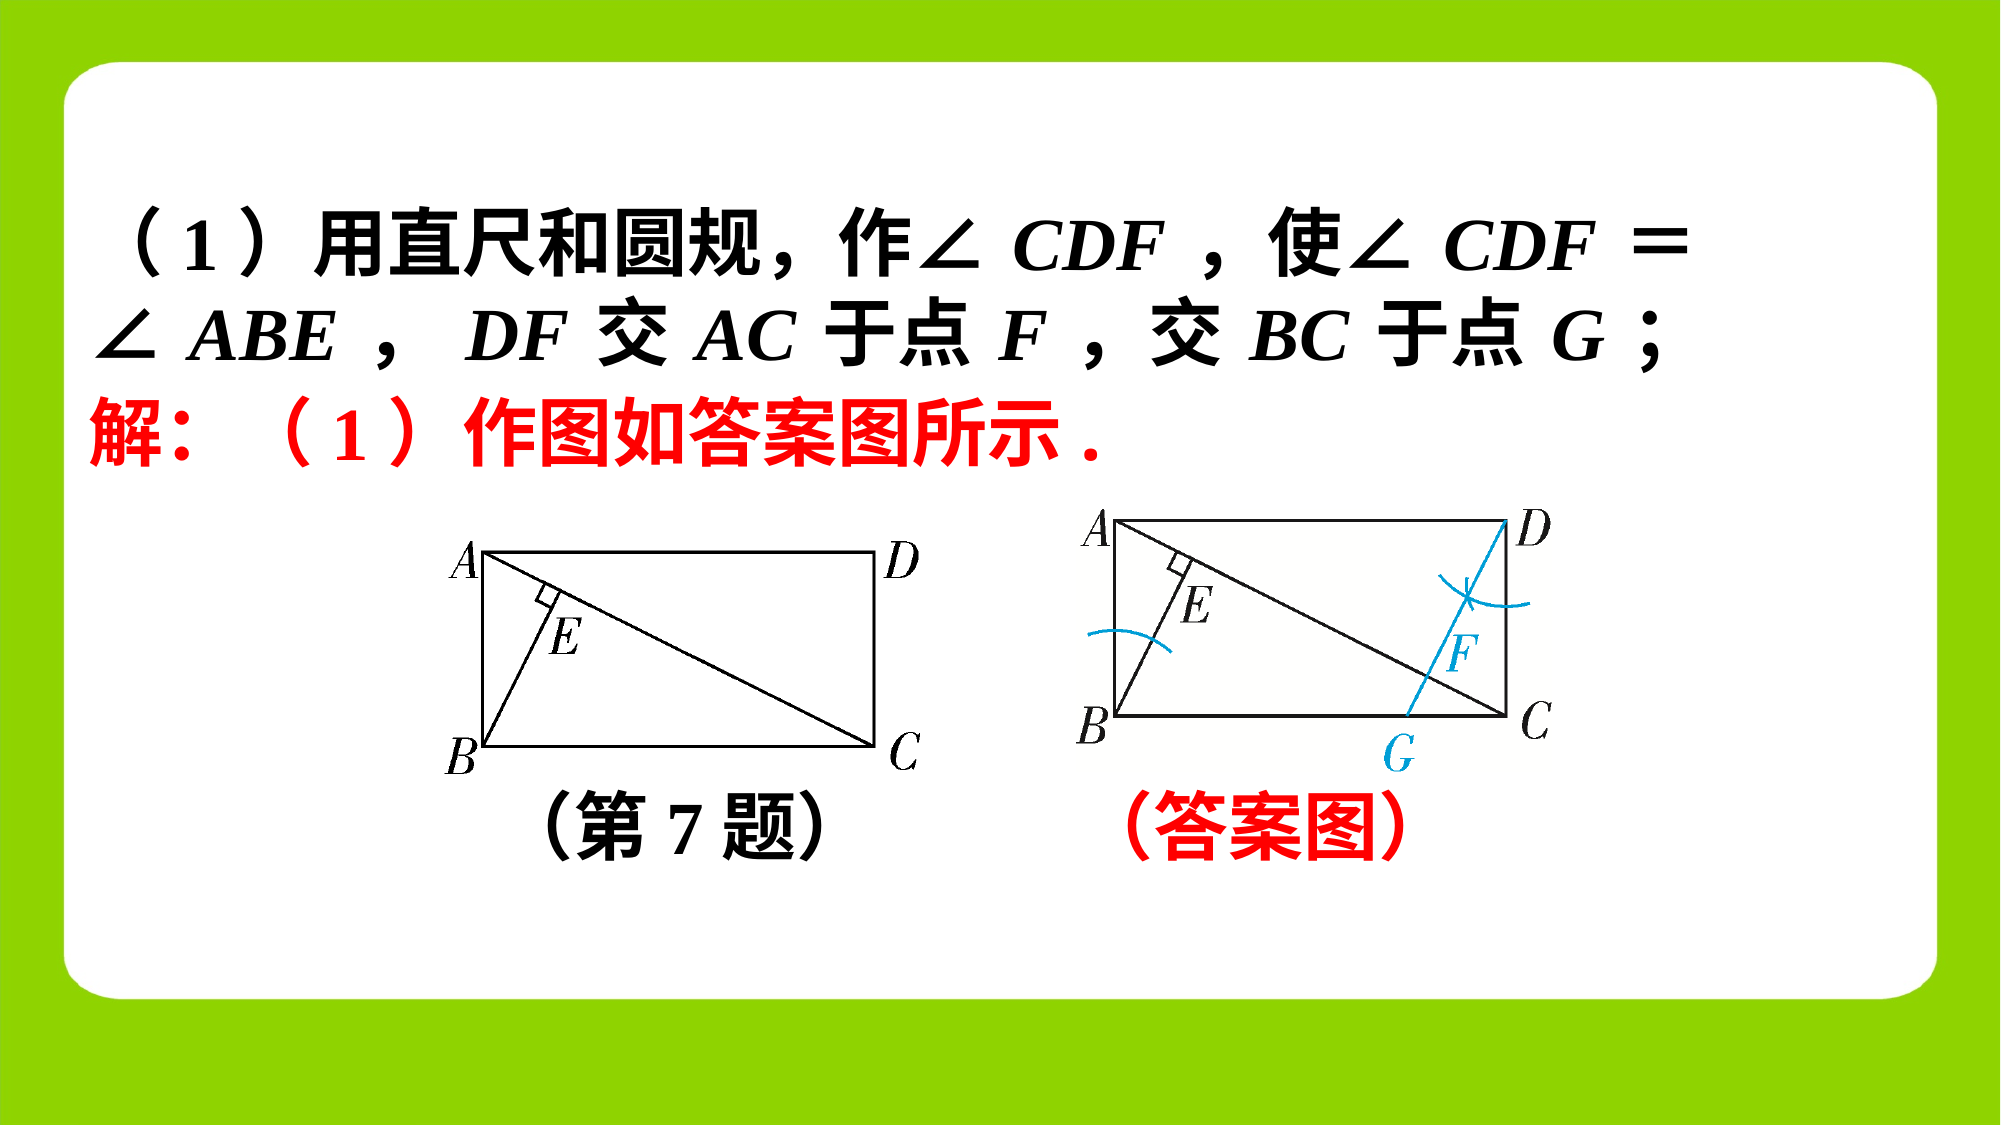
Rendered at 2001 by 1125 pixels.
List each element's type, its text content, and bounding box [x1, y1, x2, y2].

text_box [444, 541, 920, 871]
picture [0, 0, 2001, 1125]
text_box （1）用直尺和圆规，作∠CDF，使∠CDF＝ ∠ABE，DF交AC于点F，交BC于点G； [88, 195, 1974, 378]
text_box 解：（1）作图如答案图所示. [88, 385, 1077, 477]
text_box （答案图） [1076, 779, 1457, 871]
